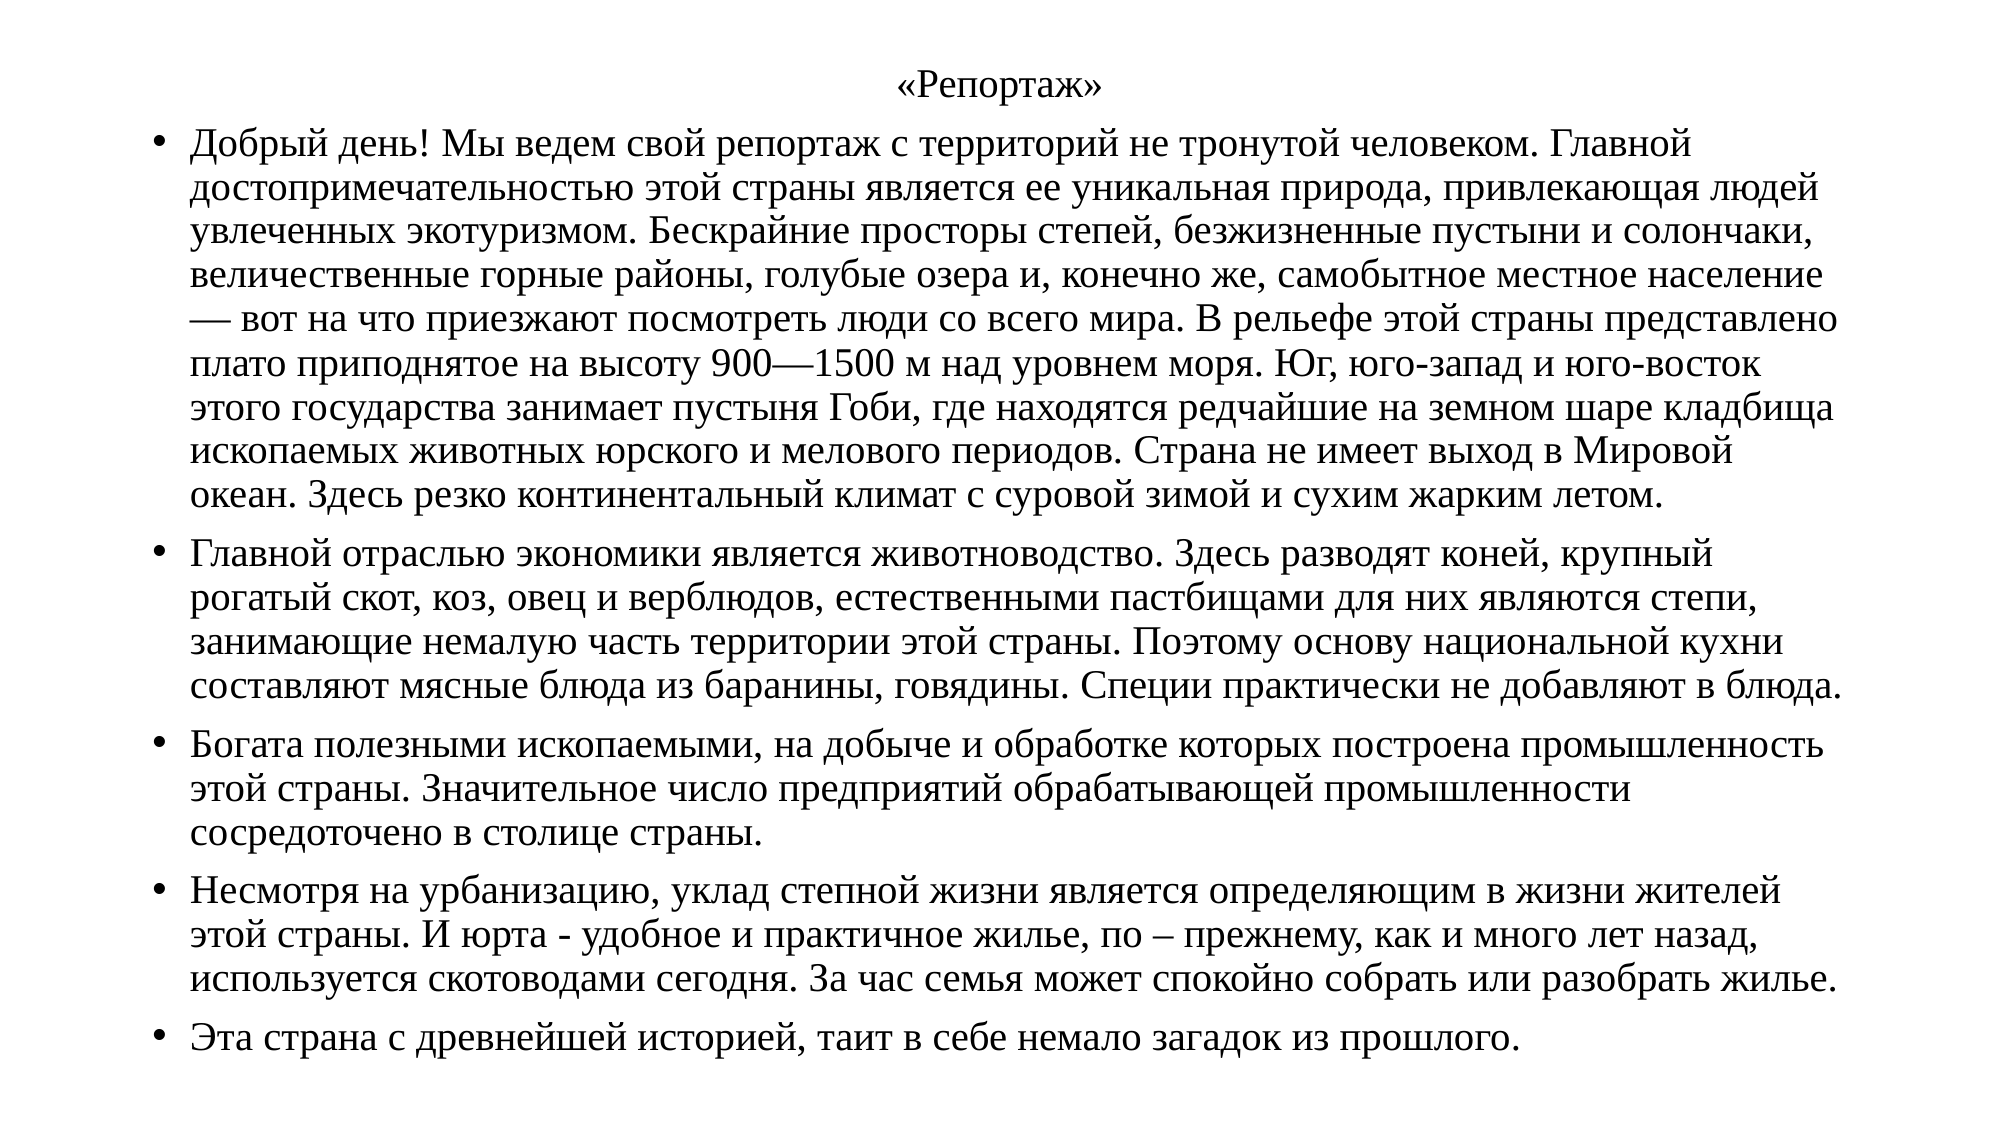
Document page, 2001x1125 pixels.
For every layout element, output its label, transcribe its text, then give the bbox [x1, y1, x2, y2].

list «Репортаж» Добрый день! Мы ведем свой репортаж с территорий не тронутой человеком. Главной достопримечательностью этой страны является ее уникальная природа, привлекающая людей увлеченных экотуризмом. Бескрайние просторы степей, безжизненные пустыни и солончаки, величественные горные районы, голубые озера и, конечно же, самобытное местное население — вот на что приезжают посмотреть люди со всего мира. В рельефе этой страны представлено плато приподнятое на высоту 900—1500 м над уровнем моря. Юг, юго-запад и юго-восток этого государства занимает пустыня Гоби, где находятся редчайшие на земном шаре кладбища ископаемых животных юрского и мелового периодов. Страна не имеет выход в Мировой океан. Здесь резко континентальный климат с суровой зимой и сухим жарким летом. Главной отраслью экономики является животноводство. Здесь разводят коней, крупный рогатый скот, коз, овец и верблюдов, естественными пастбищами для них являются степи, занимающие немалую часть территории этой страны. Поэтому основу национальной кухни составляют мясные блюда из баранины, говядины. Специи практически не добавляют в блюда. Богата полезными ископаемыми, на добыче и обработке которых построена промышленность этой страны. Значительное число предприятий обрабатывающей промышленности сосредоточено в столице страны. Несмотря на урбанизацию, уклад степной жизни является определяющим в жизни жителей этой страны. И юрта - удобное и практичное жилье, по – прежнему, как и много лет назад, используется скотоводами сегодня. За час семья может спокойно собрать или разобрать жилье. Эта страна с древнейшей историей, таит в себе немало загадок из прошлого. [137, 54, 1863, 1083]
